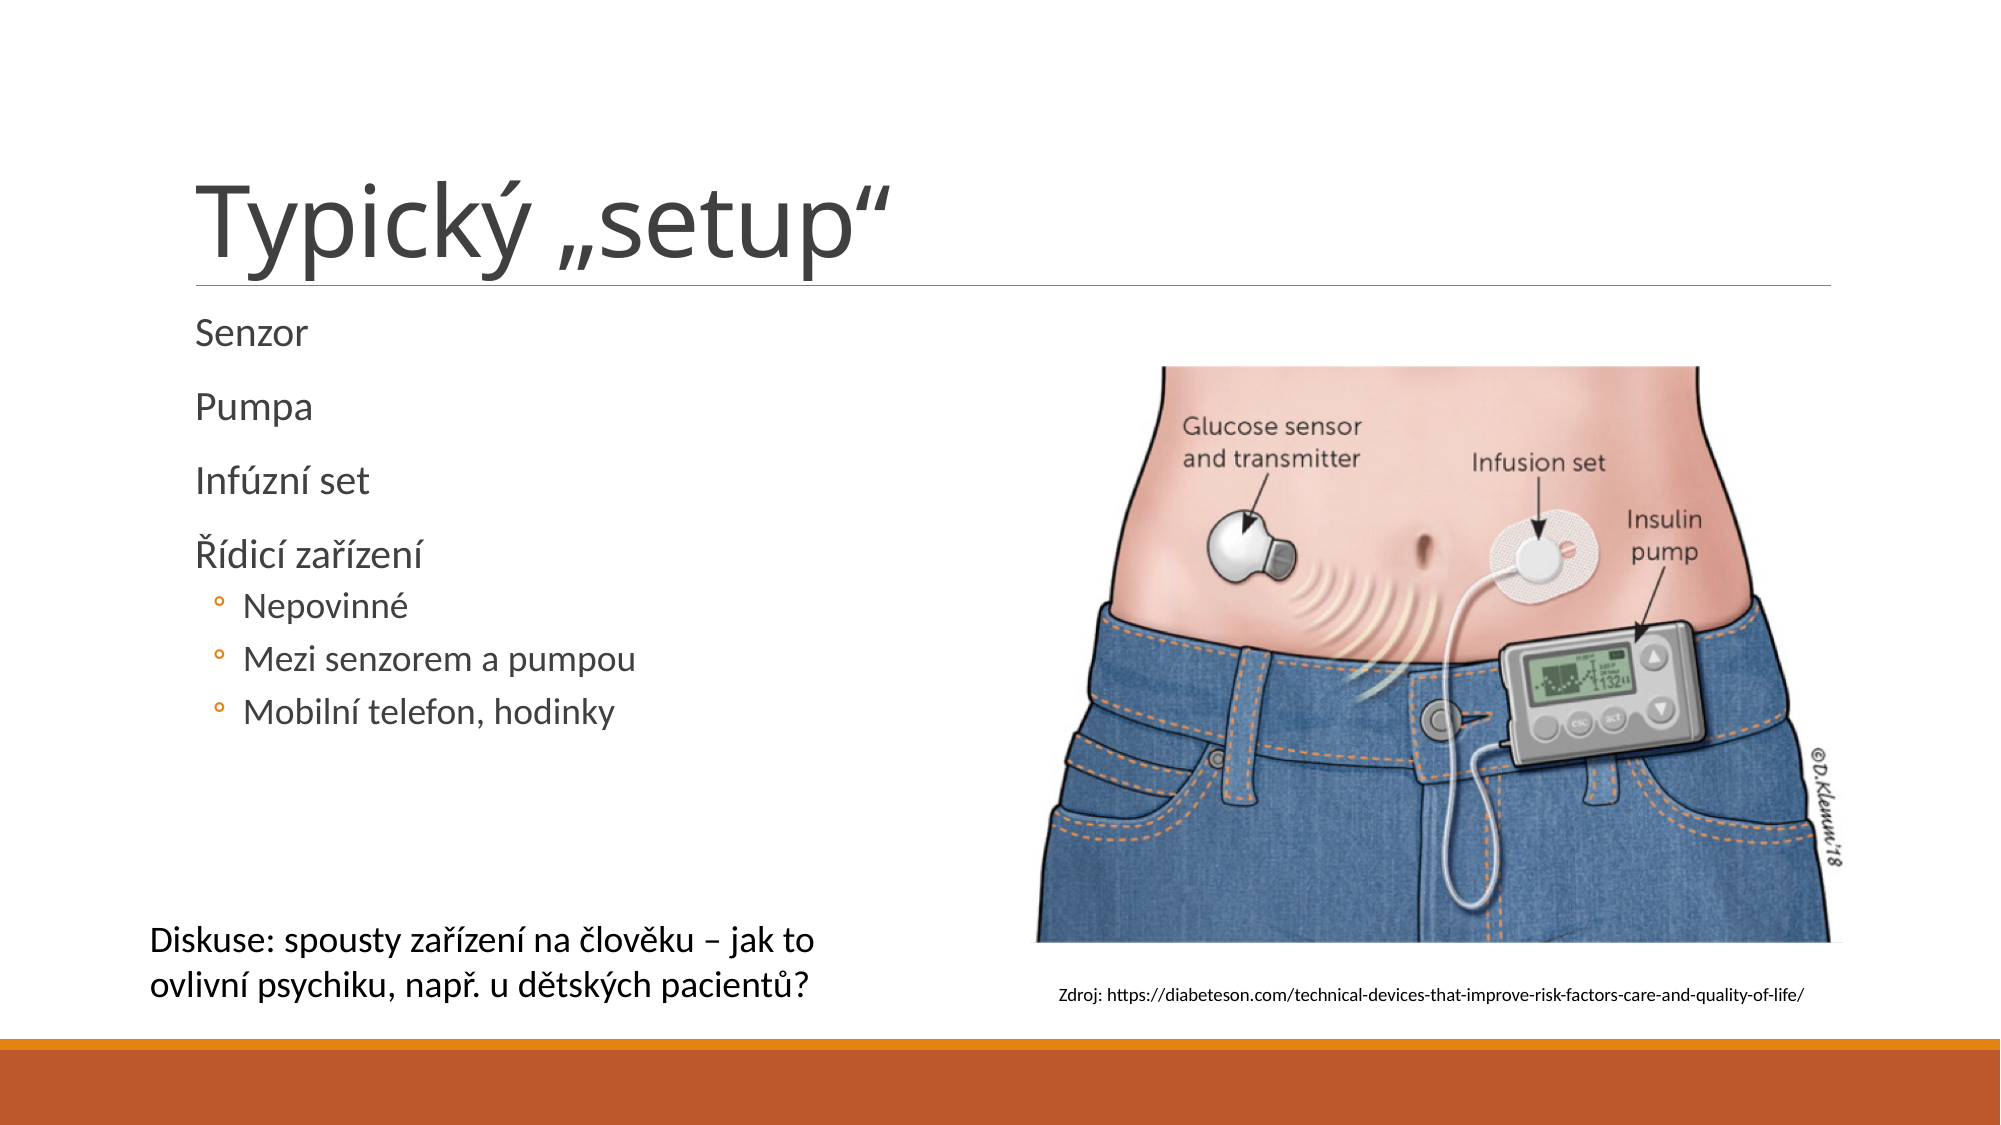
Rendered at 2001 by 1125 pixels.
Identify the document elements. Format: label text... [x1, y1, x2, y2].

text_box Diskuse: spousty zařízení na člověku – jak to ovlivní psychiku, např. u dětských pacientů? [134, 907, 853, 1012]
list Senzor Pumpa Infúzní set Řídicí zařízení Nepovinné Mezi senzorem a pumpou Mobilní telefon, hodinky [180, 302, 1830, 963]
picture [1031, 366, 1843, 947]
text_box Zdroj: https://diabeteson.com/technical-devices-that-improve-risk-factors-care-and-quality-of-life/ [1044, 975, 1830, 1013]
title Typický „setup“ [180, 47, 1830, 285]
